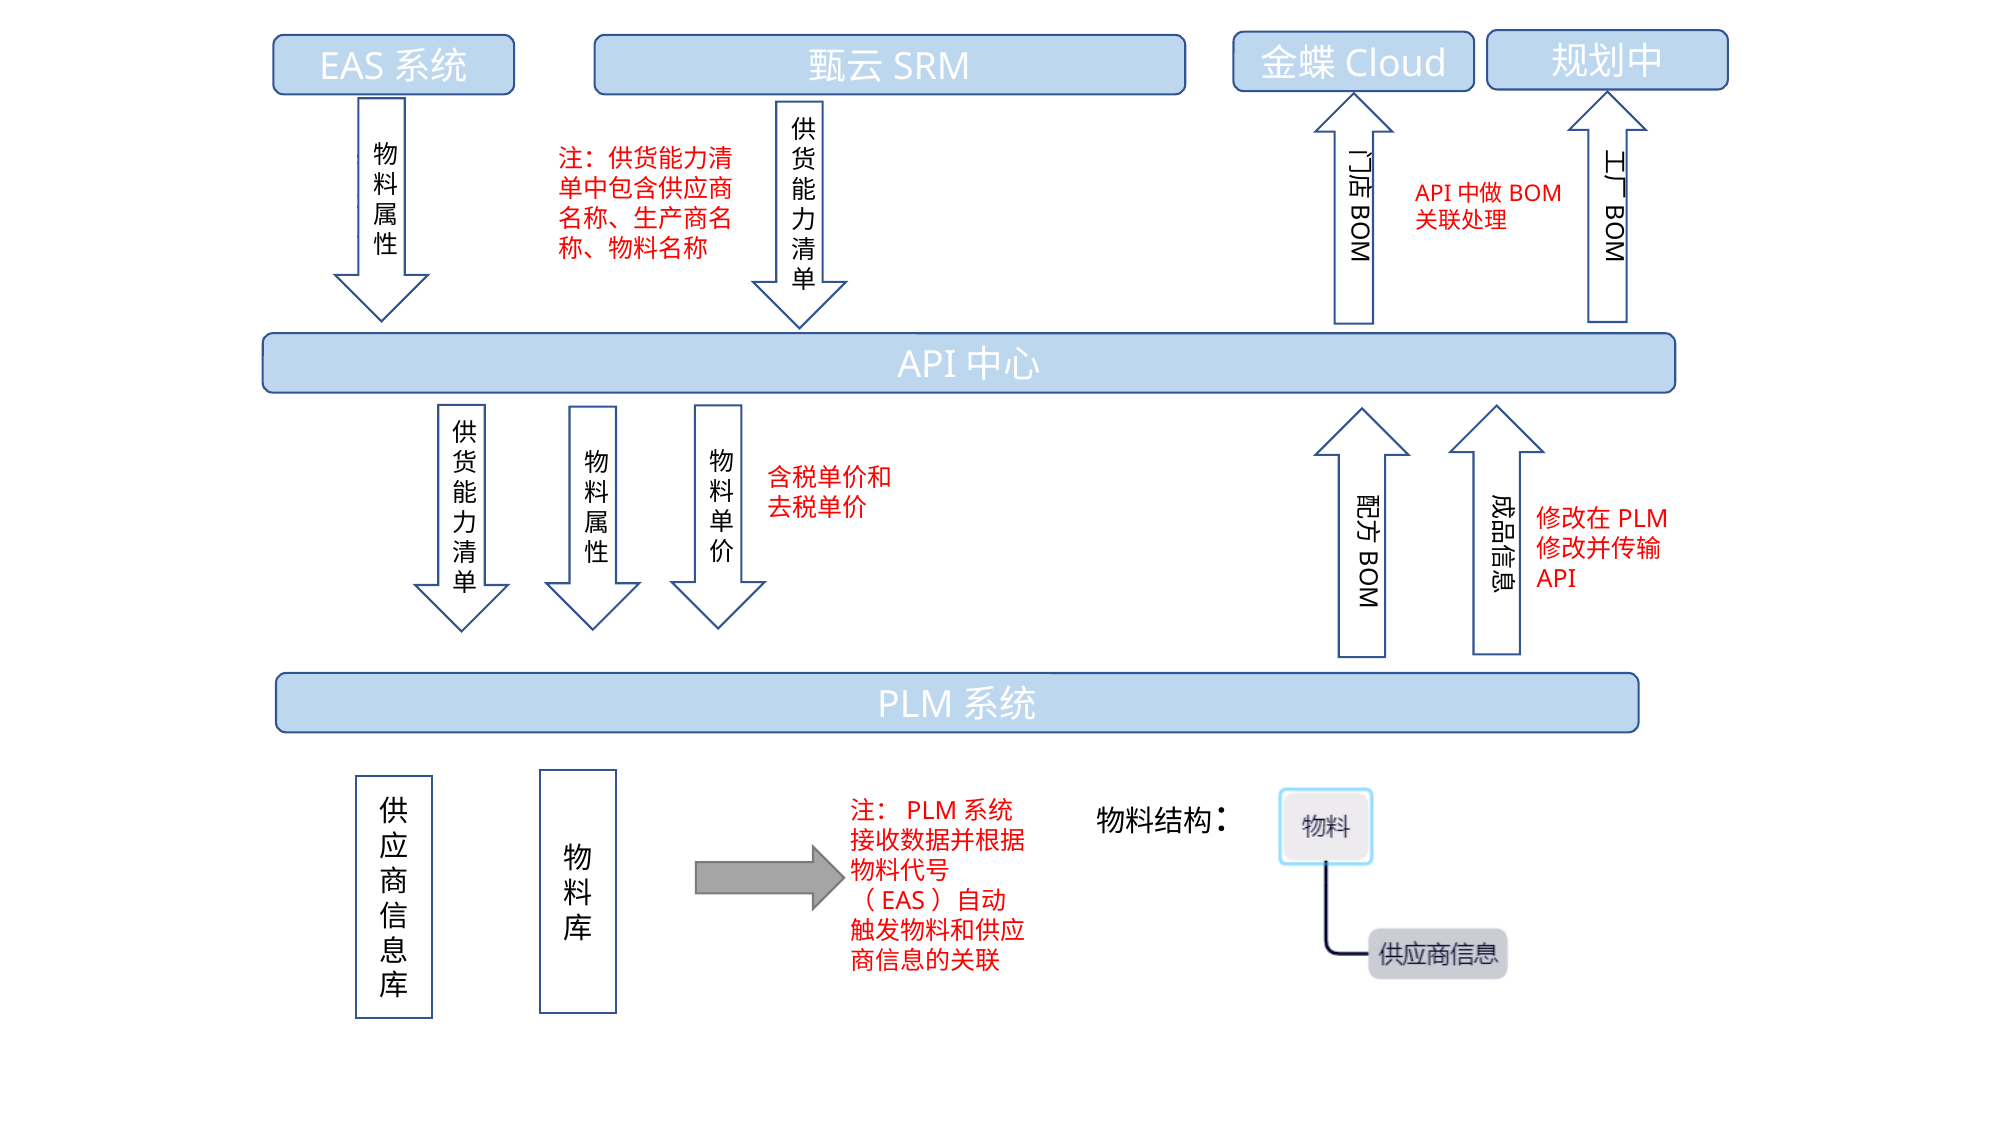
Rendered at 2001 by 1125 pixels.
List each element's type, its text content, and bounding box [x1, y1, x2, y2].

text_box 注：供货能力清单中包含供应商名称、生产商名称、物料名称 [543, 134, 769, 270]
text_box [694, 844, 846, 912]
text_box [1312, 91, 1395, 134]
text_box 物料信息 [351, 131, 357, 273]
text_box 物料信息 [351, 294, 363, 306]
text_box 物料结构： [1081, 786, 1231, 846]
text_box 供货能力清单 [412, 403, 511, 633]
text_box 供货能力清单 [750, 100, 849, 330]
text_box 注：PLM系统接收数据并根据物料代号（EAS）自动触发物料和供应商信息的关联 [835, 787, 1044, 1028]
text_box EAS系统 [272, 33, 516, 96]
picture [1231, 743, 1553, 1013]
text_box 配方BOM [1331, 480, 1393, 696]
text_box 门店BOM [1323, 134, 1384, 350]
text_box 供应商信息库 [355, 775, 433, 1019]
text_box 物料库 [539, 769, 617, 1014]
text_box [1447, 404, 1546, 480]
text_box 物料属性 [543, 405, 642, 632]
text_box 含税单价和去税单价 [753, 454, 912, 530]
text_box 甄云SRM [593, 33, 1187, 96]
text_box [1566, 90, 1649, 134]
text_box 物料属性 [332, 97, 431, 323]
text_box 修改在PLM修改并传输API [1521, 494, 1703, 600]
text_box PLM系统 [274, 671, 1640, 734]
text_box 物料单价 [669, 404, 768, 630]
text_box API中做BOM关联处理 [1400, 171, 1578, 241]
text_box 规划中 [1486, 29, 1729, 91]
text_box 金蝶Cloud [1232, 30, 1476, 93]
text_box API中心 [261, 332, 1677, 394]
text_box 工厂BOM [1577, 134, 1639, 350]
text_box 成品信息 [1466, 480, 1527, 696]
text_box [1312, 406, 1411, 480]
